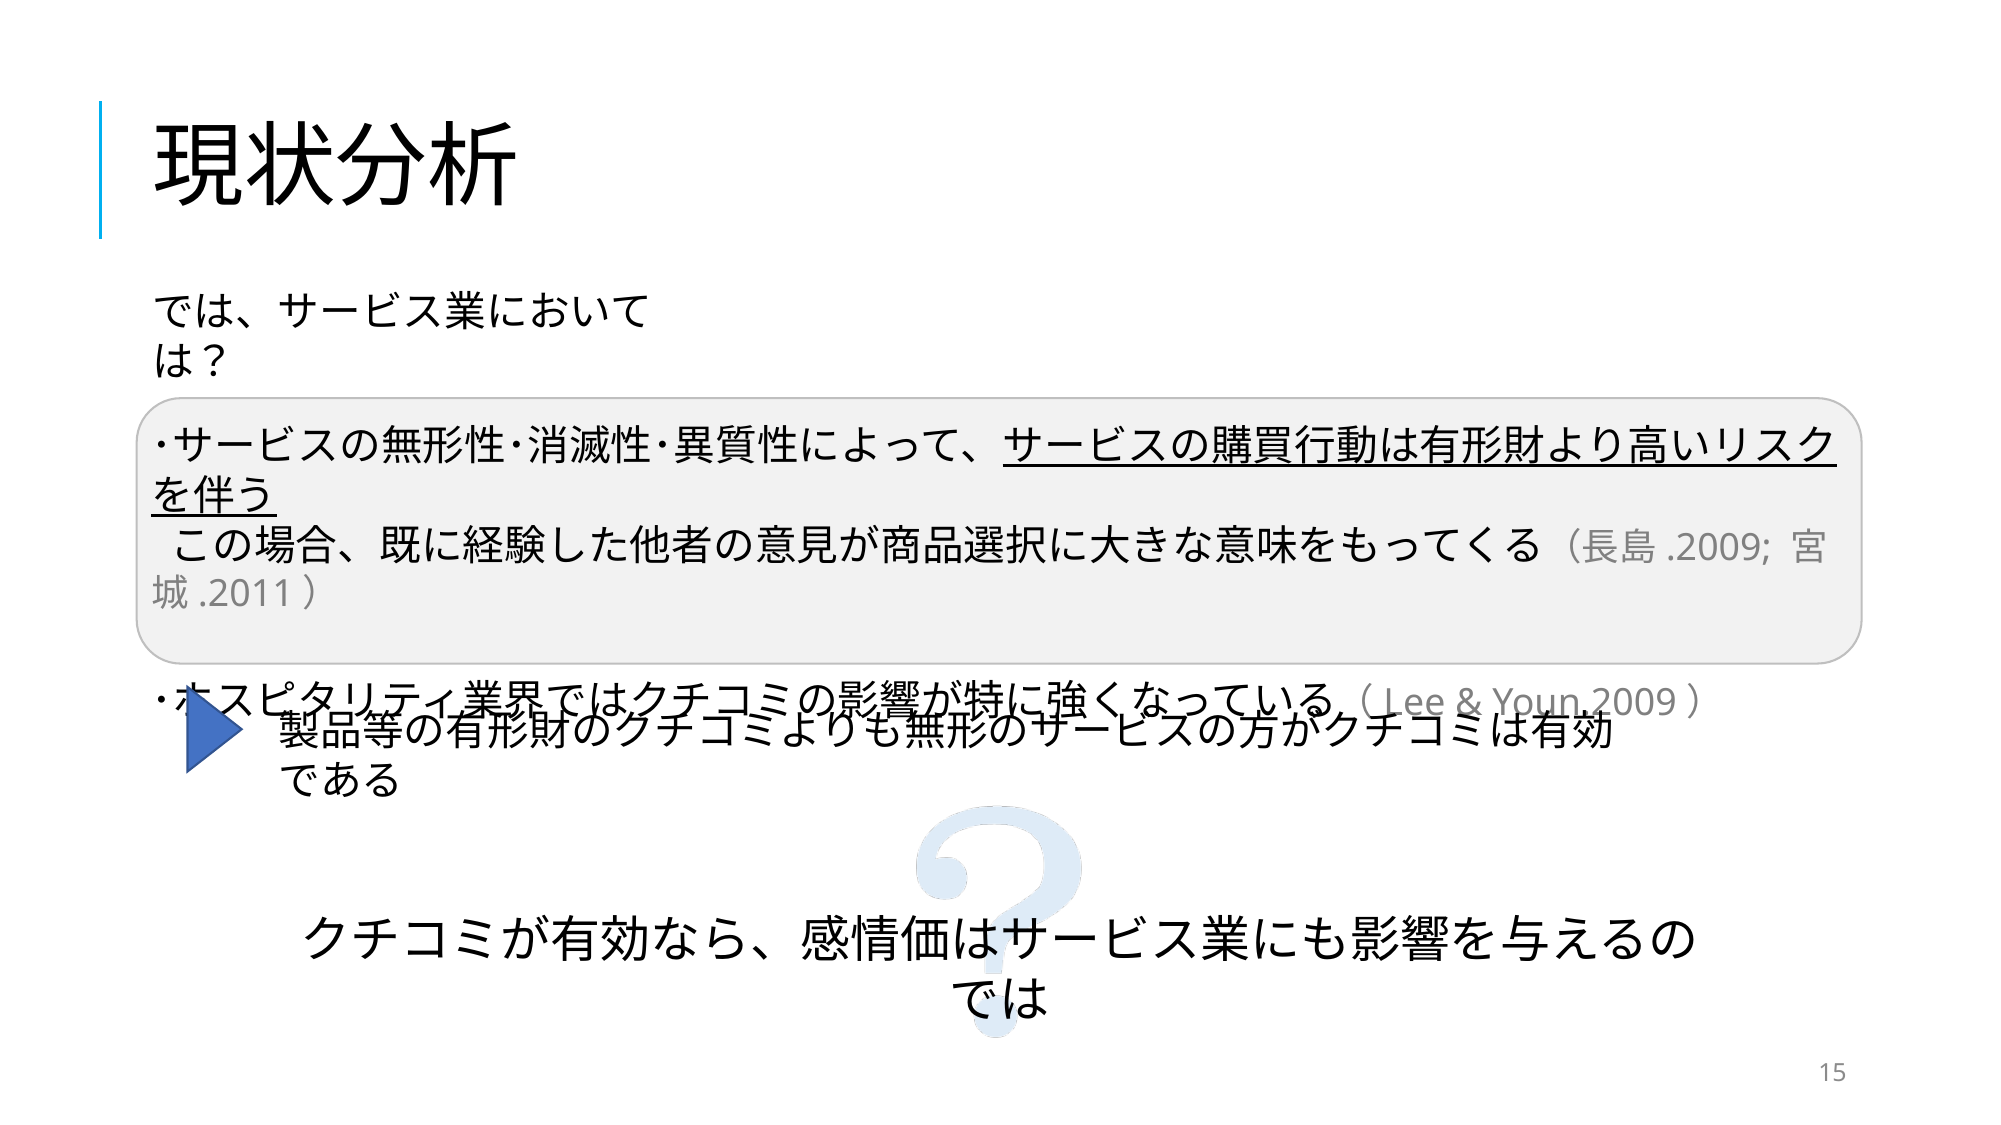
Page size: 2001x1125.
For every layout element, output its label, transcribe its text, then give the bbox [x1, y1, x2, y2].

slide_number 15 [1411, 1043, 1862, 1104]
text_box 製品等の有形財のクチコミよりも無形のサービスの方がクチコミは有効である [264, 696, 1662, 812]
text_box では、サービス業においては？ [137, 277, 716, 393]
picture [912, 794, 1086, 1051]
title 現状分析 [137, 59, 1863, 278]
text_box クチコミが有効なら、感情価はサービス業にも影響を与えるのでは [1086, 900, 1735, 1036]
text_box クチコミが有効なら、感情価はサービス業にも影響を与えるのでは [263, 900, 912, 1036]
text_box [186, 684, 244, 774]
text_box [136, 398, 1862, 664]
